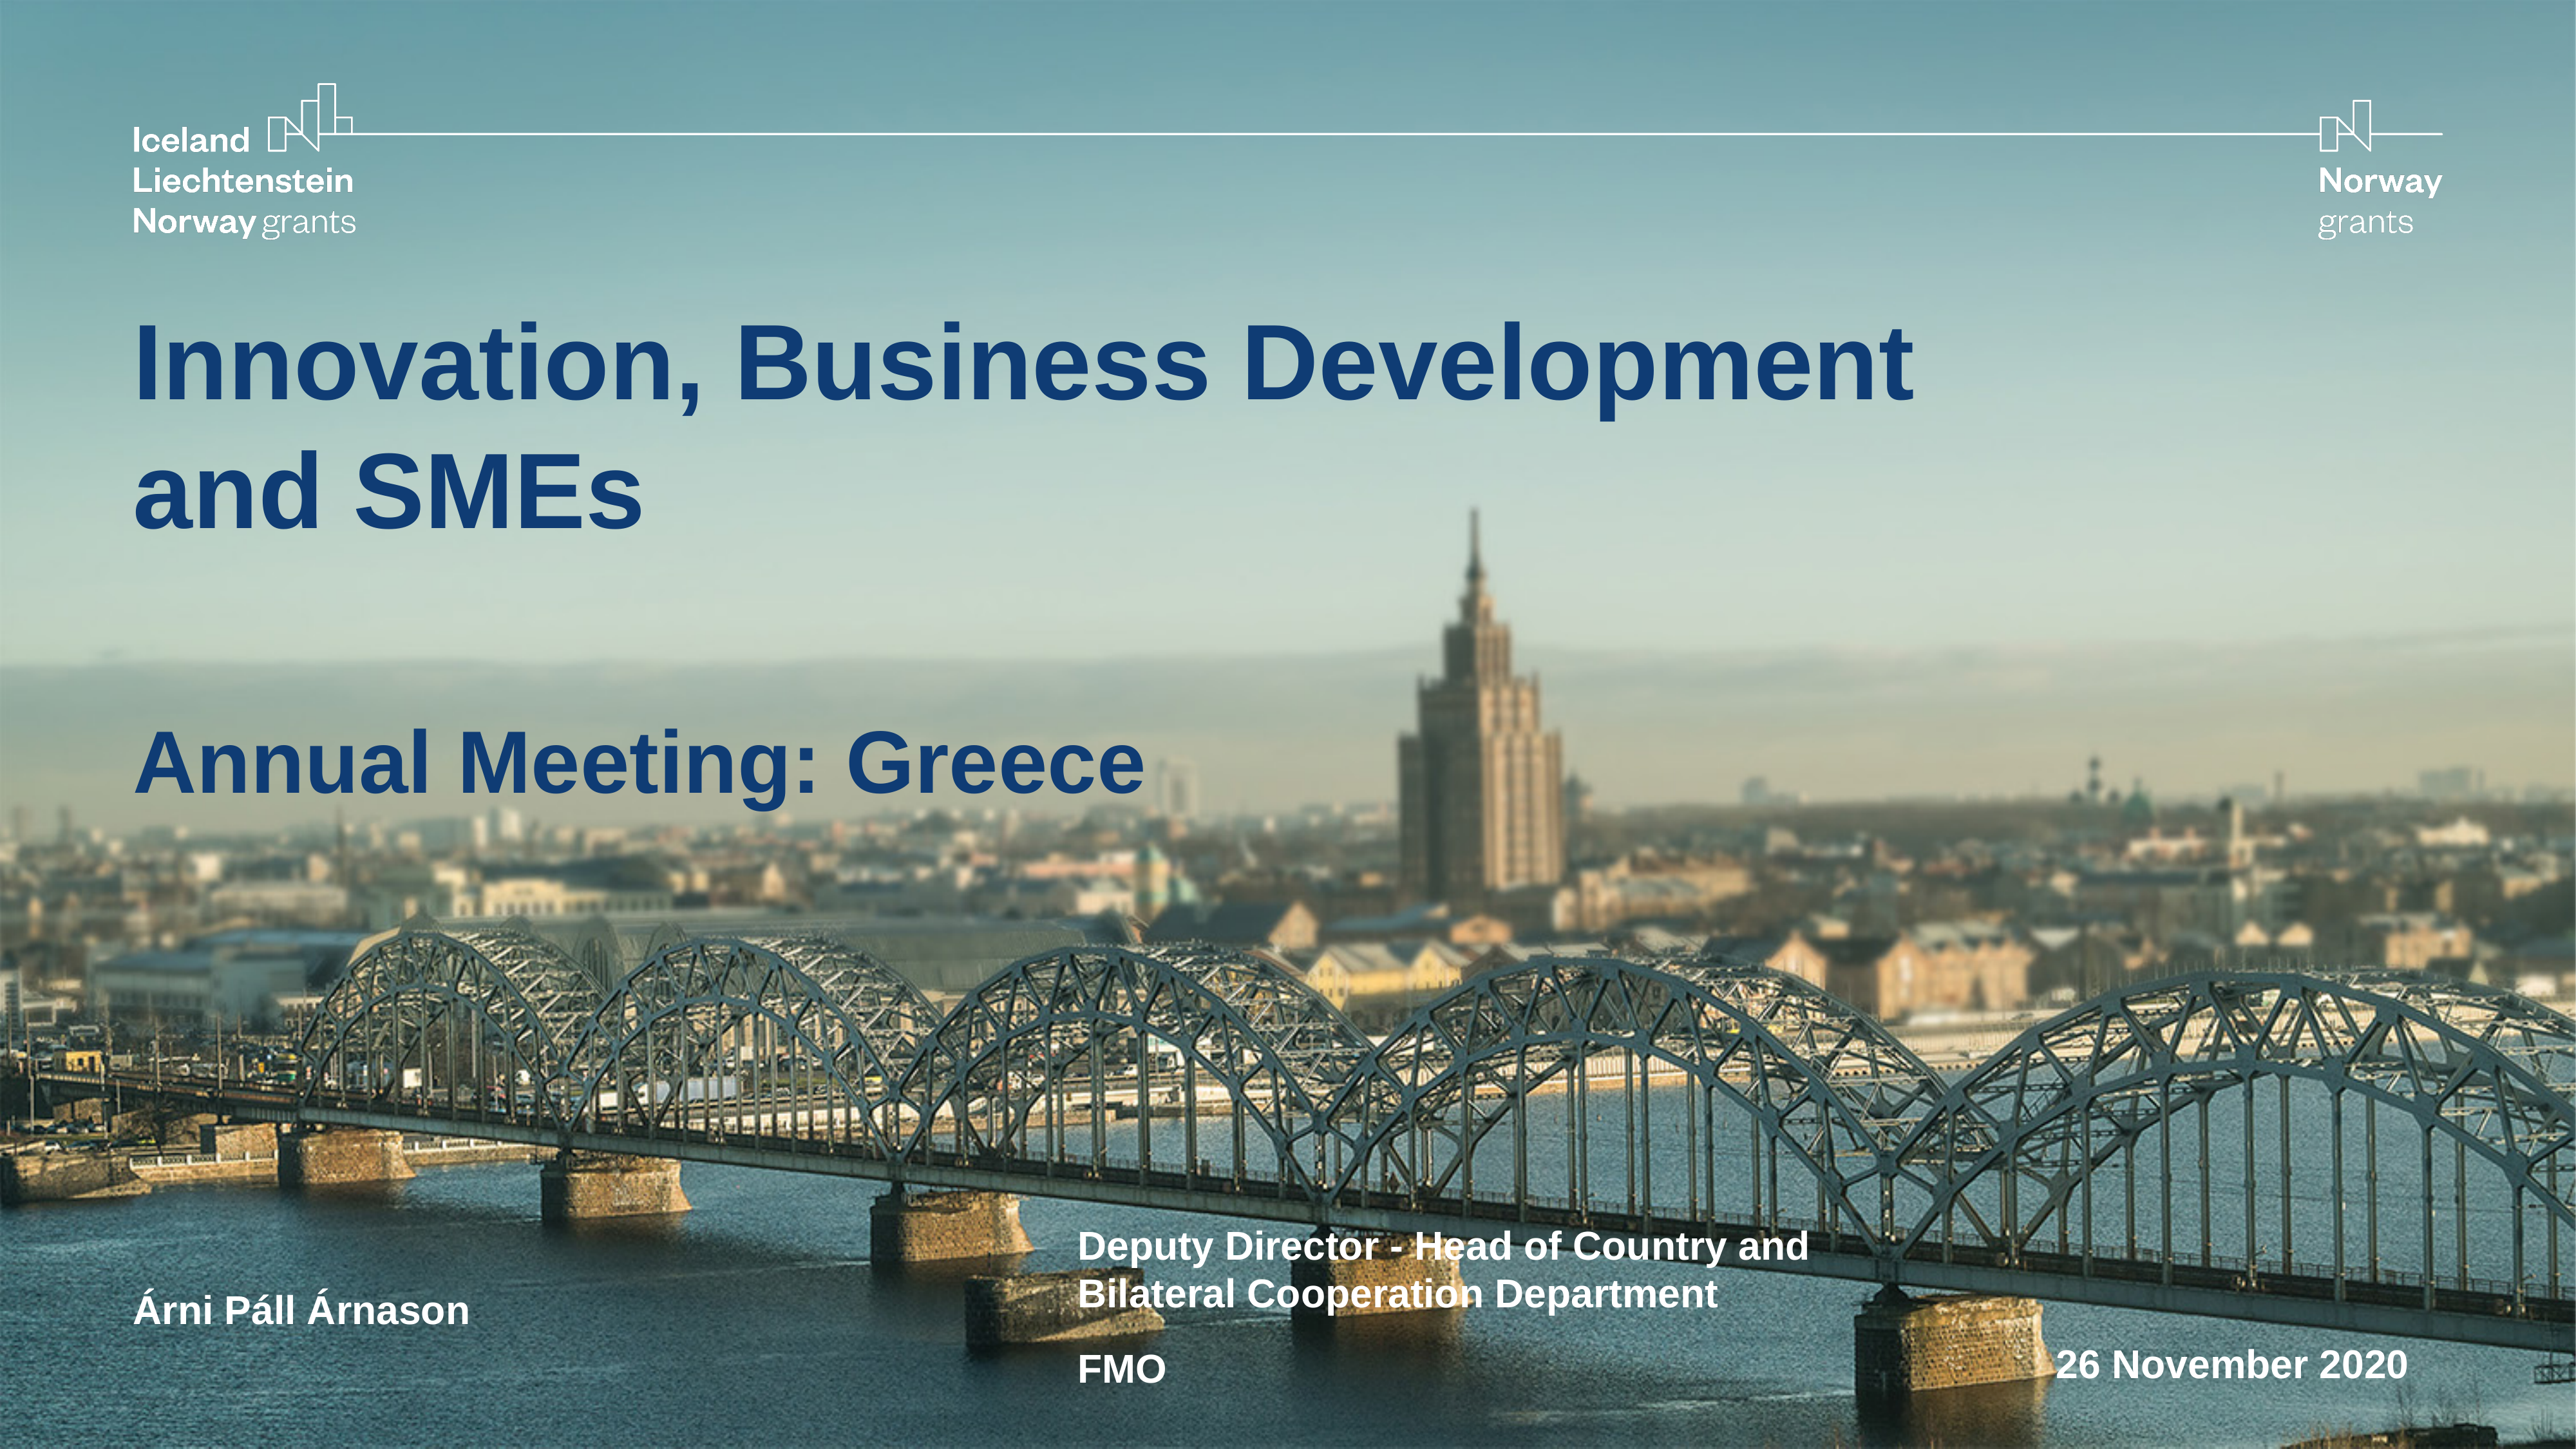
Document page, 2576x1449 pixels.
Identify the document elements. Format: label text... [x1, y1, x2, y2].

title Innovation, Business Development and SMEs Annual Meeting: Greece [133, 289, 2070, 813]
picture [0, 0, 2576, 1449]
list Deputy Director - Head of Country and Bilateral Cooperation Department [1077, 1162, 1864, 1392]
list Árni Páll Árnason [133, 1283, 579, 1333]
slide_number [2046, 1332, 2443, 1392]
list FMO [1077, 1342, 1793, 1391]
